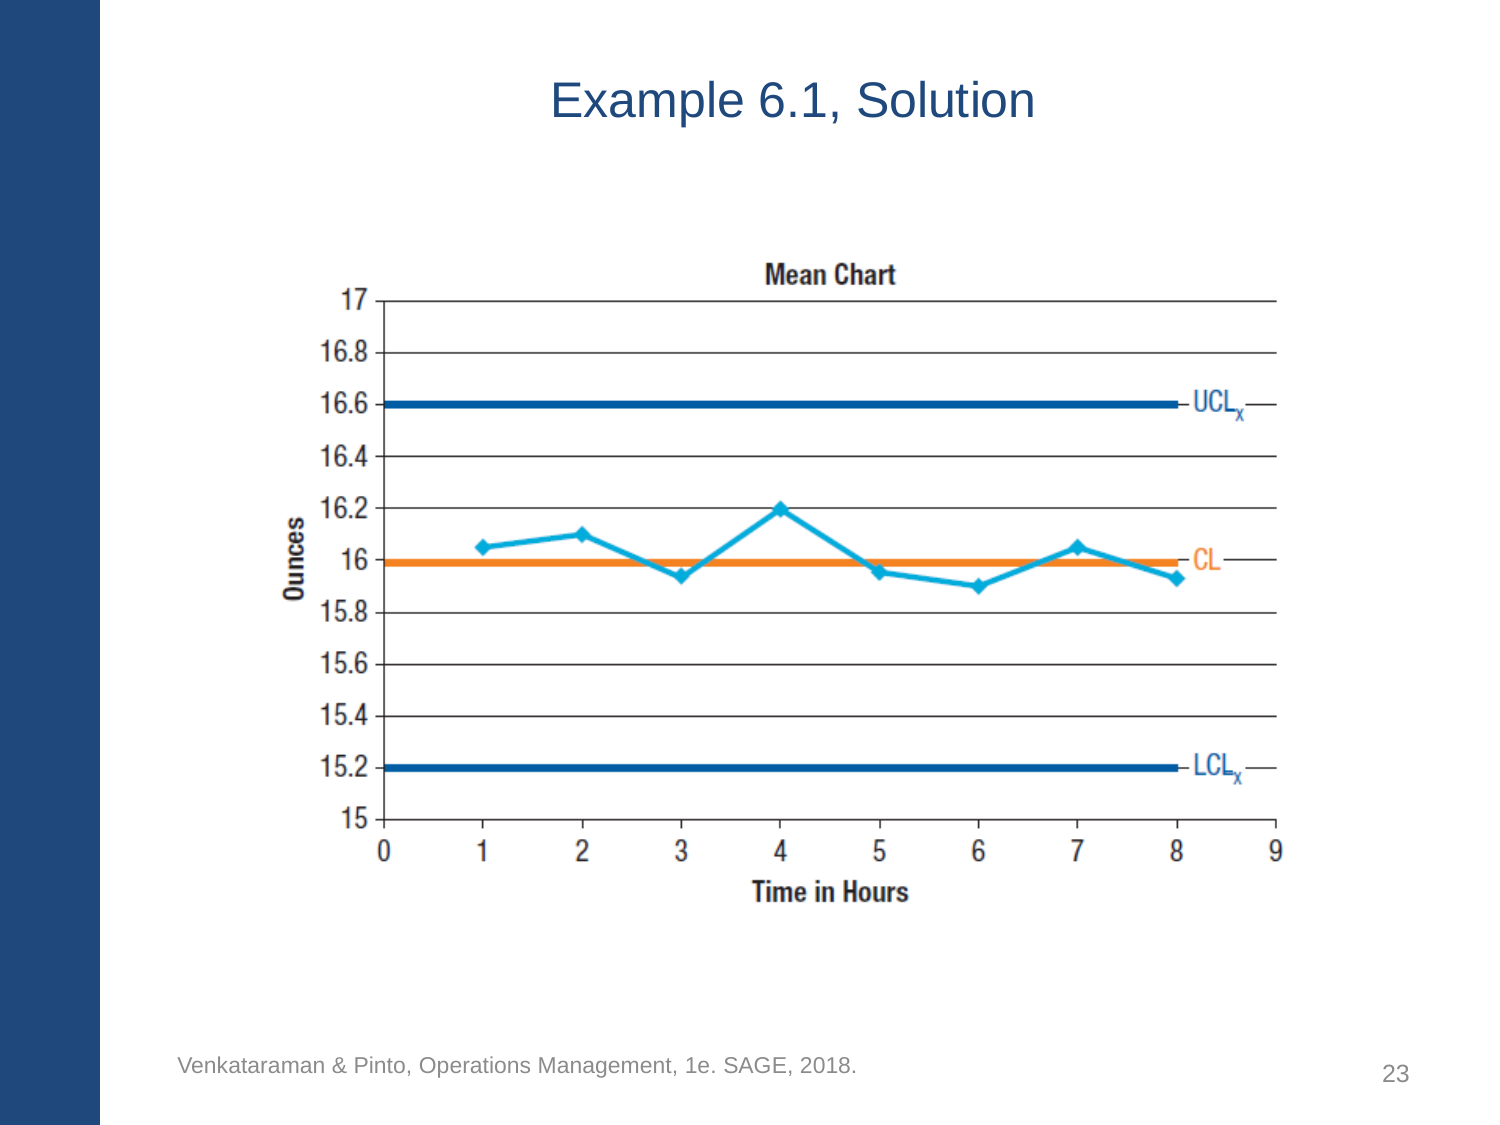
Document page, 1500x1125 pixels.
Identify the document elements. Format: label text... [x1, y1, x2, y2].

picture [249, 224, 1410, 932]
footer Venkataraman & Pinto, Operations Management, 1e. SAGE, 2018. [162, 1042, 1313, 1103]
slide_number 23 [1350, 1042, 1425, 1103]
title Example 6.1, Solution [162, 3, 1425, 191]
